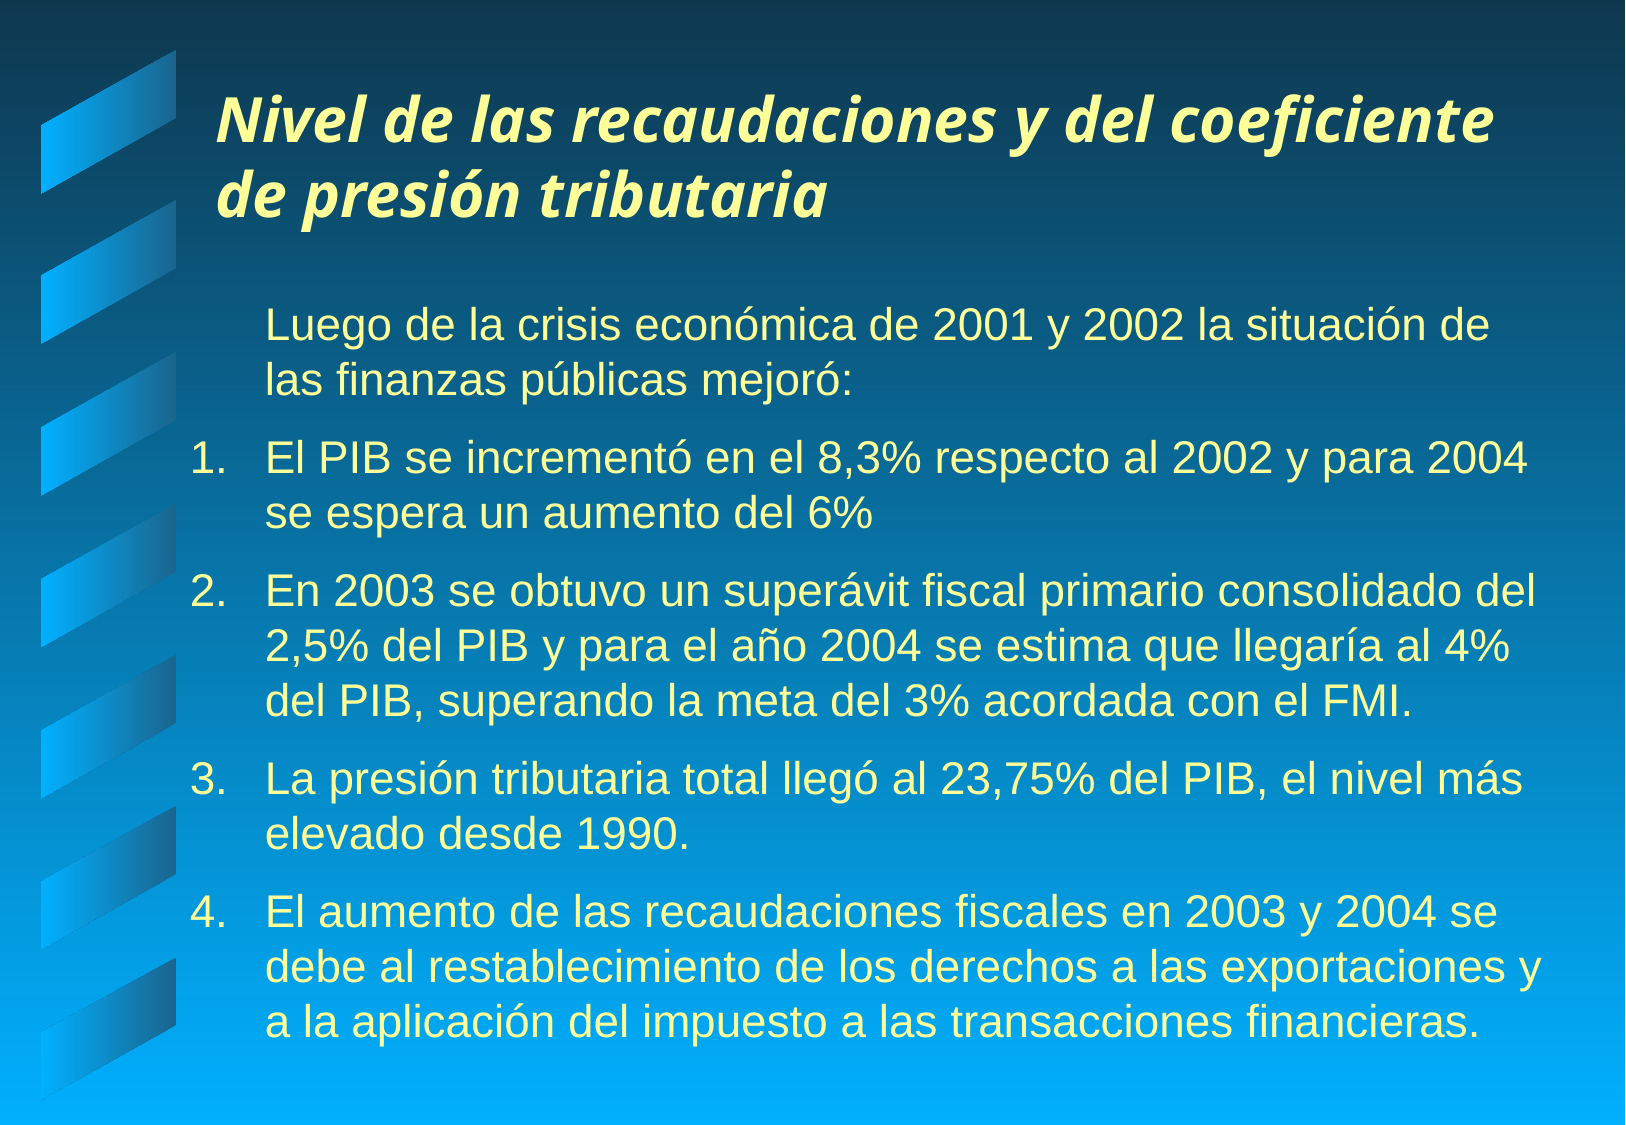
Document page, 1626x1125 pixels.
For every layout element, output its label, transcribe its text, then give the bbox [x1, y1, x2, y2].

title Nivel de las recaudaciones y del coeficiente de presión tributaria [199, 49, 1582, 238]
text_box Luego de la crisis económica de 2001 y 2002 la situación de las finanzas públicas mejoró: El PIB se incrementó en el 8,3% respecto al 2002 y para 2004 se espera un aumento del 6% En 2003 se obtuvo un superávit fiscal primario consolidado del 2,5% del PIB y para el año 2004 se estima que llegaría al 4% del PIB, superando la meta del 3% acordada con el FMI. La presión tributaria total llegó al 23,75% del PIB, el nivel más elevado desde 1990. El aumento de las recaudaciones fiscales en 2003 y 2004 se debe al restablecimiento de los derechos a las exportaciones y a la aplicación del impuesto a las transacciones financieras. [174, 287, 1563, 1054]
